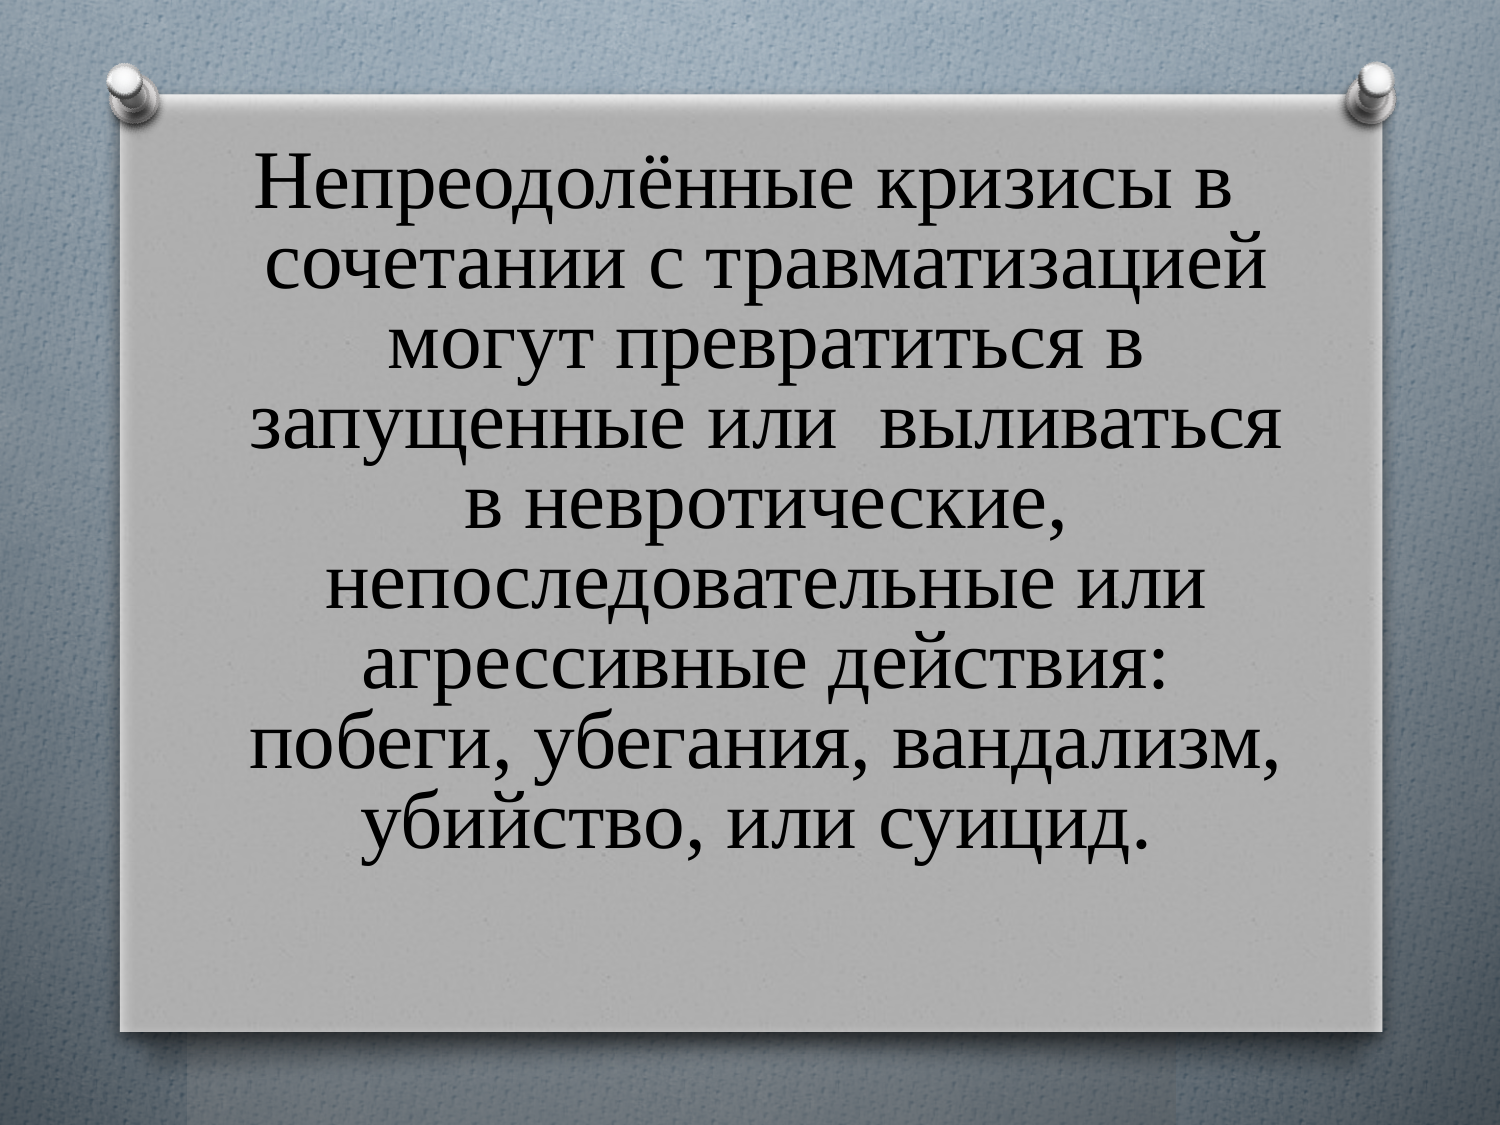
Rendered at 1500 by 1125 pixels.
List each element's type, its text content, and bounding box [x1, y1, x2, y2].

list Непреодолённые кризисы в сочетании с травматизацией могут превратиться в запущенные или выливаться в невротические, непоследовательные или агрессивные действия: побеги, убегания, вандализм, убийство, или суицид. [159, 137, 1329, 729]
picture [75, 29, 198, 153]
picture [1317, 35, 1439, 156]
